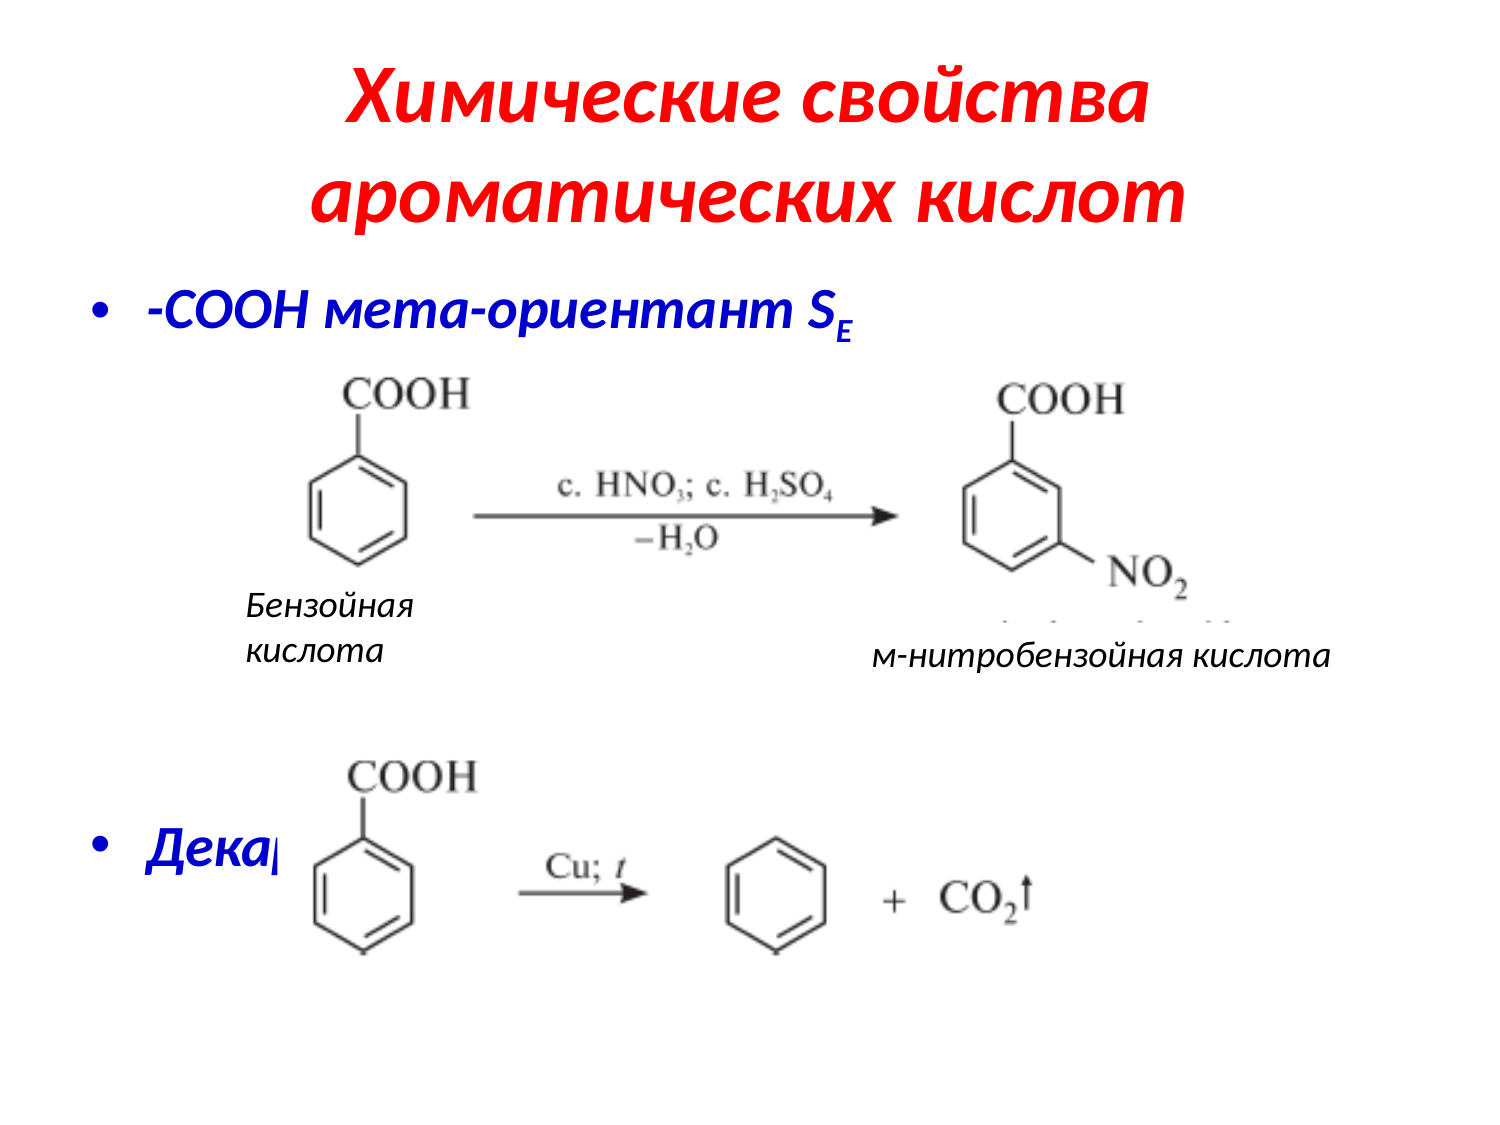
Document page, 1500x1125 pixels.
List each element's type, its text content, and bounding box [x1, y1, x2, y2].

text_box м-нитробензойная кислота [856, 622, 1423, 683]
picture [277, 743, 1058, 988]
picture [247, 349, 1251, 668]
list -СООН мета-ориентант SE Декарбоксилирование [74, 262, 1426, 1006]
title Химические свойства ароматических кислот [74, 44, 1426, 233]
text_box Бензойная кислота [230, 572, 556, 678]
